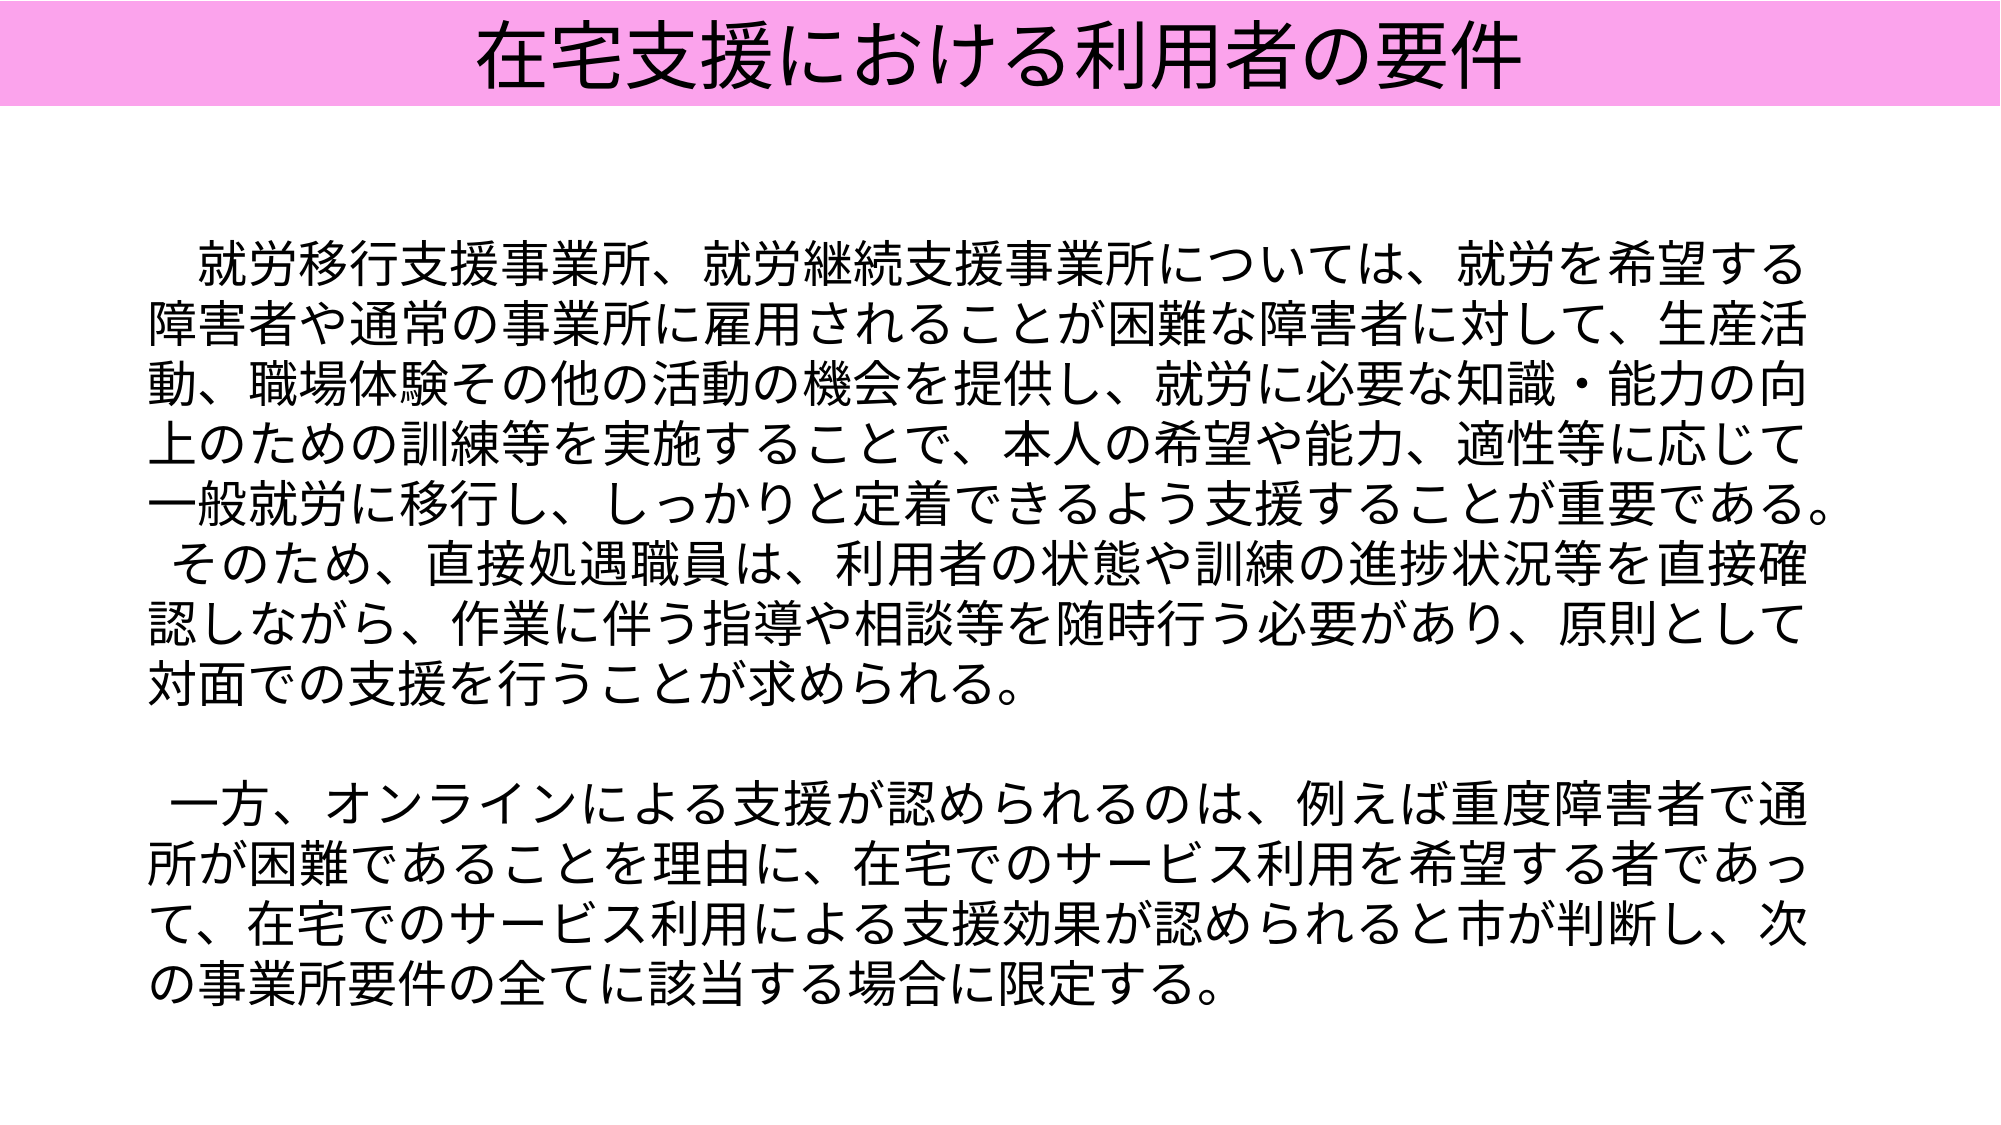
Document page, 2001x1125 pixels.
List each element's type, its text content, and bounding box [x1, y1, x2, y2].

text_box 就労移行支援事業所、就労継続支援事業所については、就労を希望する障害者や通常の事業所に雇用されることが困難な障害者に対して、生産活動、職場体験その他の活動の機会を提供し、就労に必要な知識・能力の向上のための訓練等を実施することで、本人の希望や能力、適性等に応じて一般就労に移行し、しっかりと定着できるよう支援することが重要である。 そのため、直接処遇職員は、利用者の状態や訓練の進捗状況等を直接確認しながら、作業に伴う指導や相談等を随時行う必要があり、原則として対面での支援を行うことが求められる。 一方、オンラインによる支援が認められるのは、例えば重度障害者で通所が困難であることを理由に、在宅でのサービス利用を希望する者であって、在宅でのサービス利用による支援効果が認められると市が判断し、次の事業所要件の全てに該当する場合に限定する。 [132, 225, 1825, 1020]
text_box 在宅支援における利用者の要件 [0, 1, 2000, 106]
